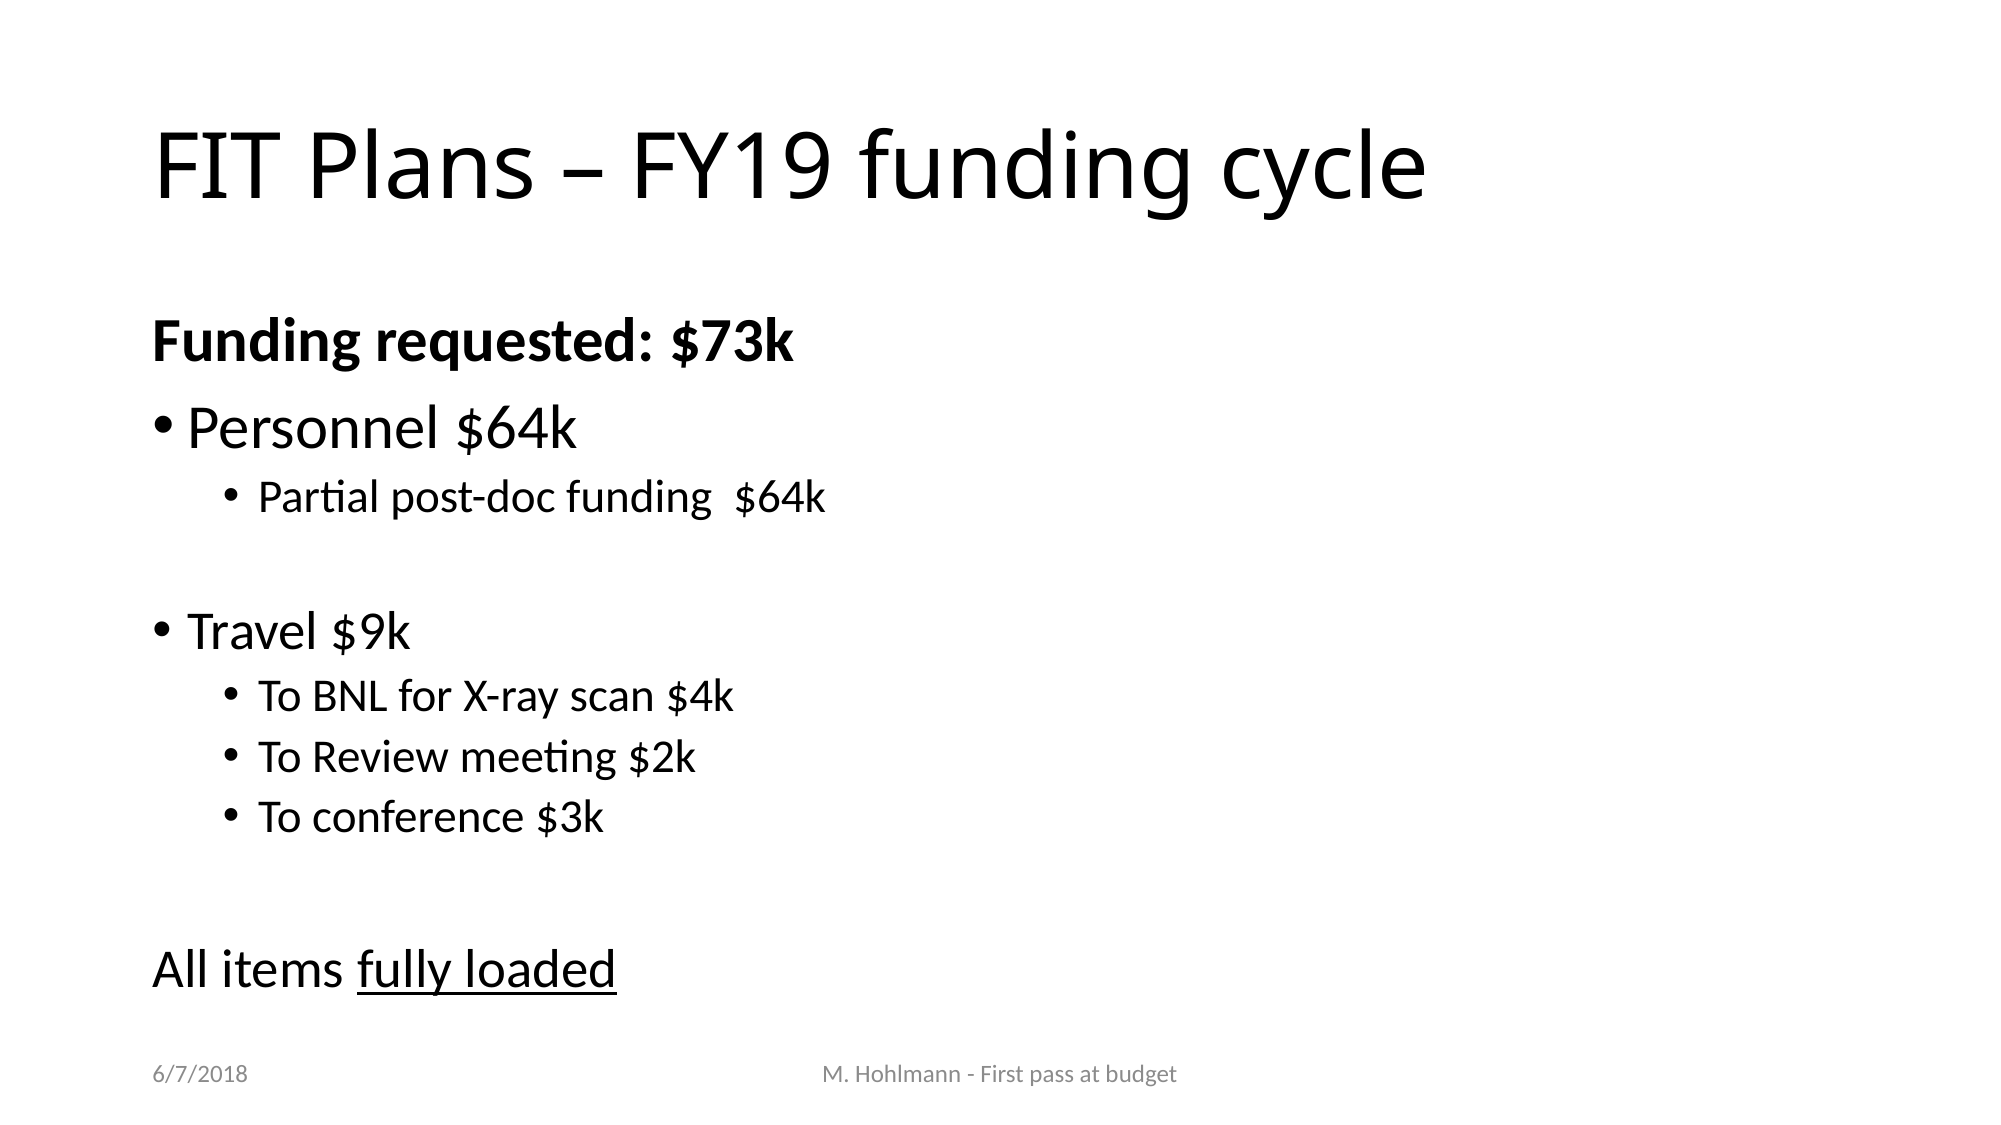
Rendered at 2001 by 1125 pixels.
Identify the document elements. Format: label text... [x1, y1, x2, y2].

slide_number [137, 1042, 588, 1103]
footer M. Hohlmann - First pass at budget [662, 1042, 1338, 1103]
title FIT Plans – FY19 funding cycle [137, 59, 1863, 278]
list Funding requested: $73k Personnel $64k Partial post-doc funding $64k Travel $9k To BNL for X-ray scan $4k To Review meeting $2k To conference $3k All items fully loaded [137, 299, 1863, 1014]
